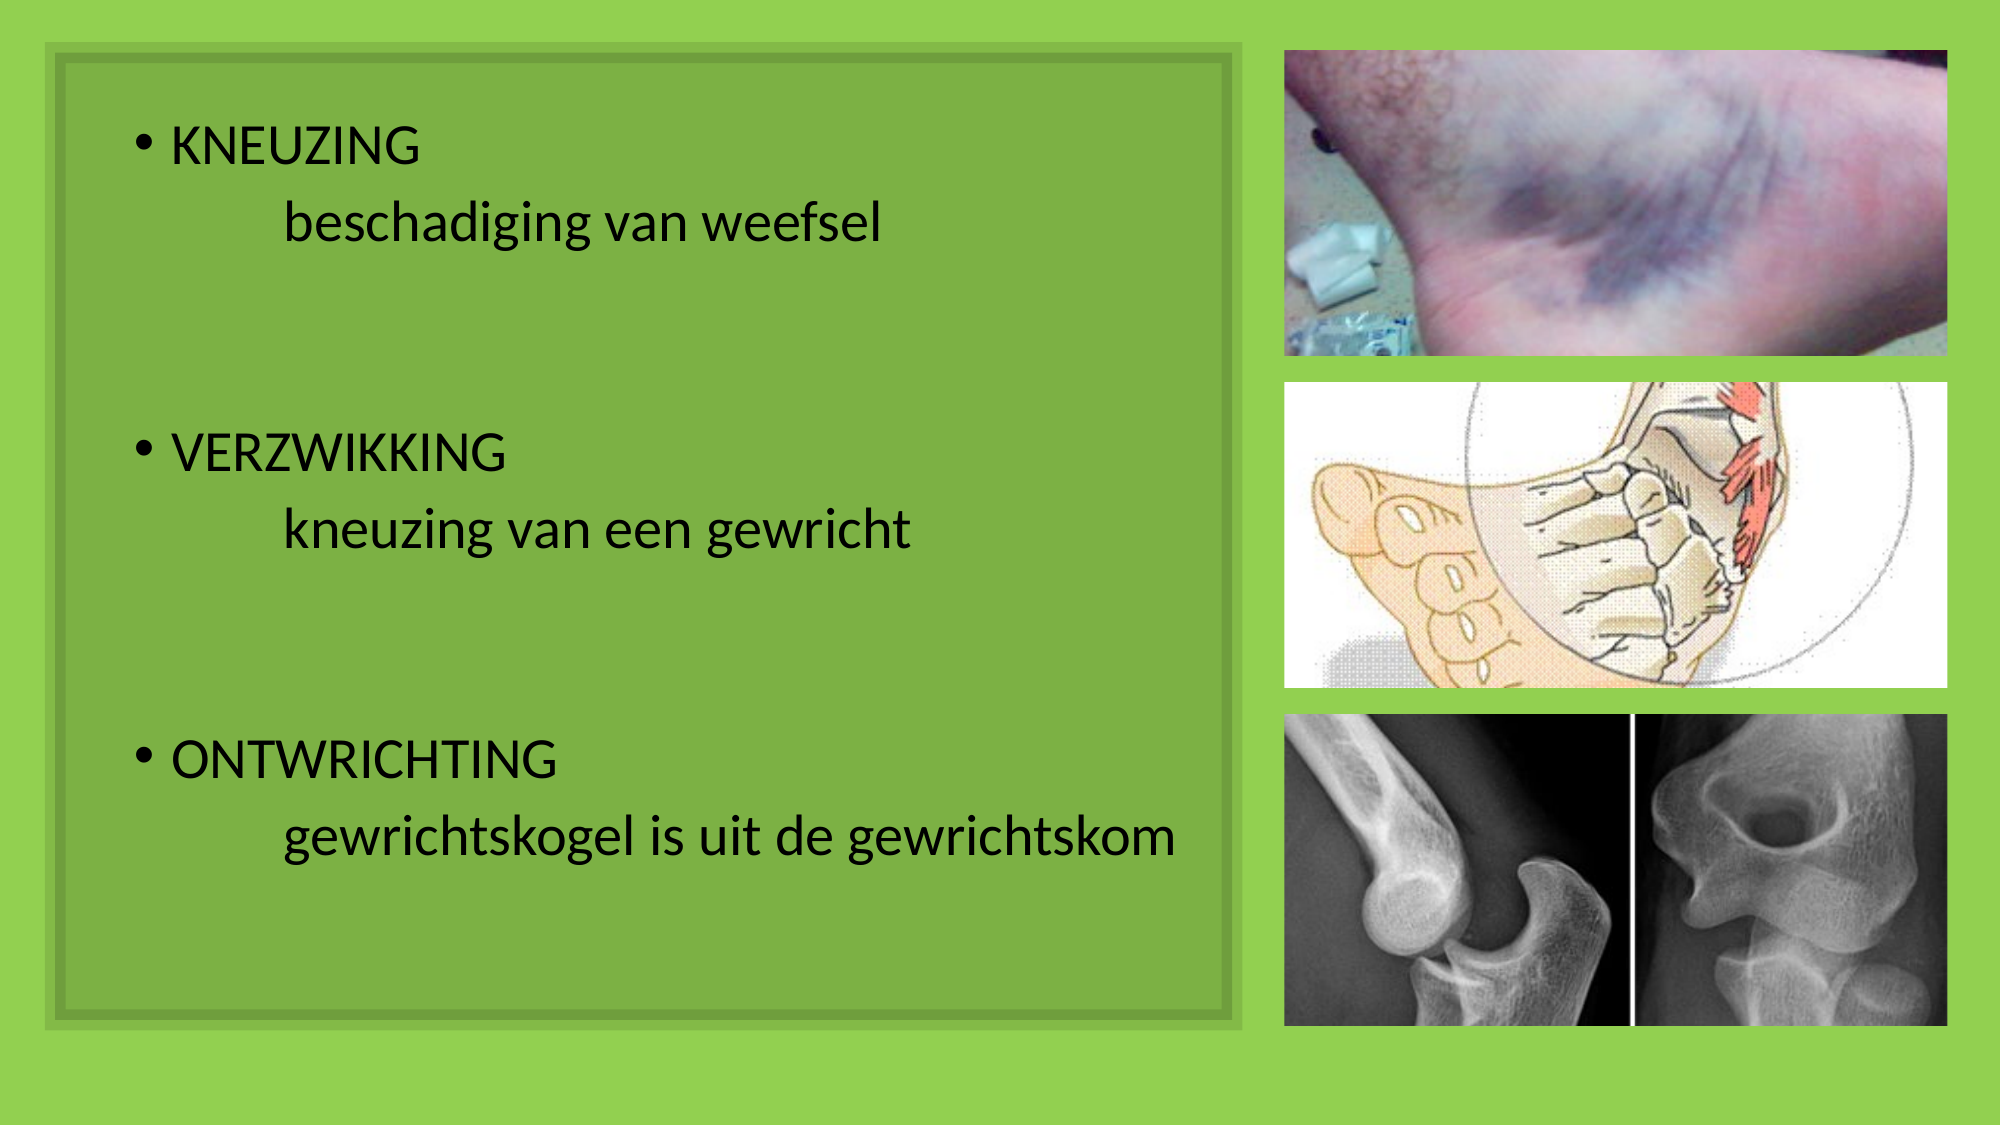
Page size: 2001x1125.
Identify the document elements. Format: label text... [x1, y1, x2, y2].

picture [1284, 50, 1948, 356]
text_box [54, 52, 1233, 1021]
picture [1284, 714, 1948, 1026]
list KNEUZING beschadiging van weefsel VERZWIKKING kneuzing van een gewricht ONTWRICHTING gewrichtskogel is uit de gewrichtskom [118, 112, 1207, 943]
picture [1284, 382, 1948, 688]
